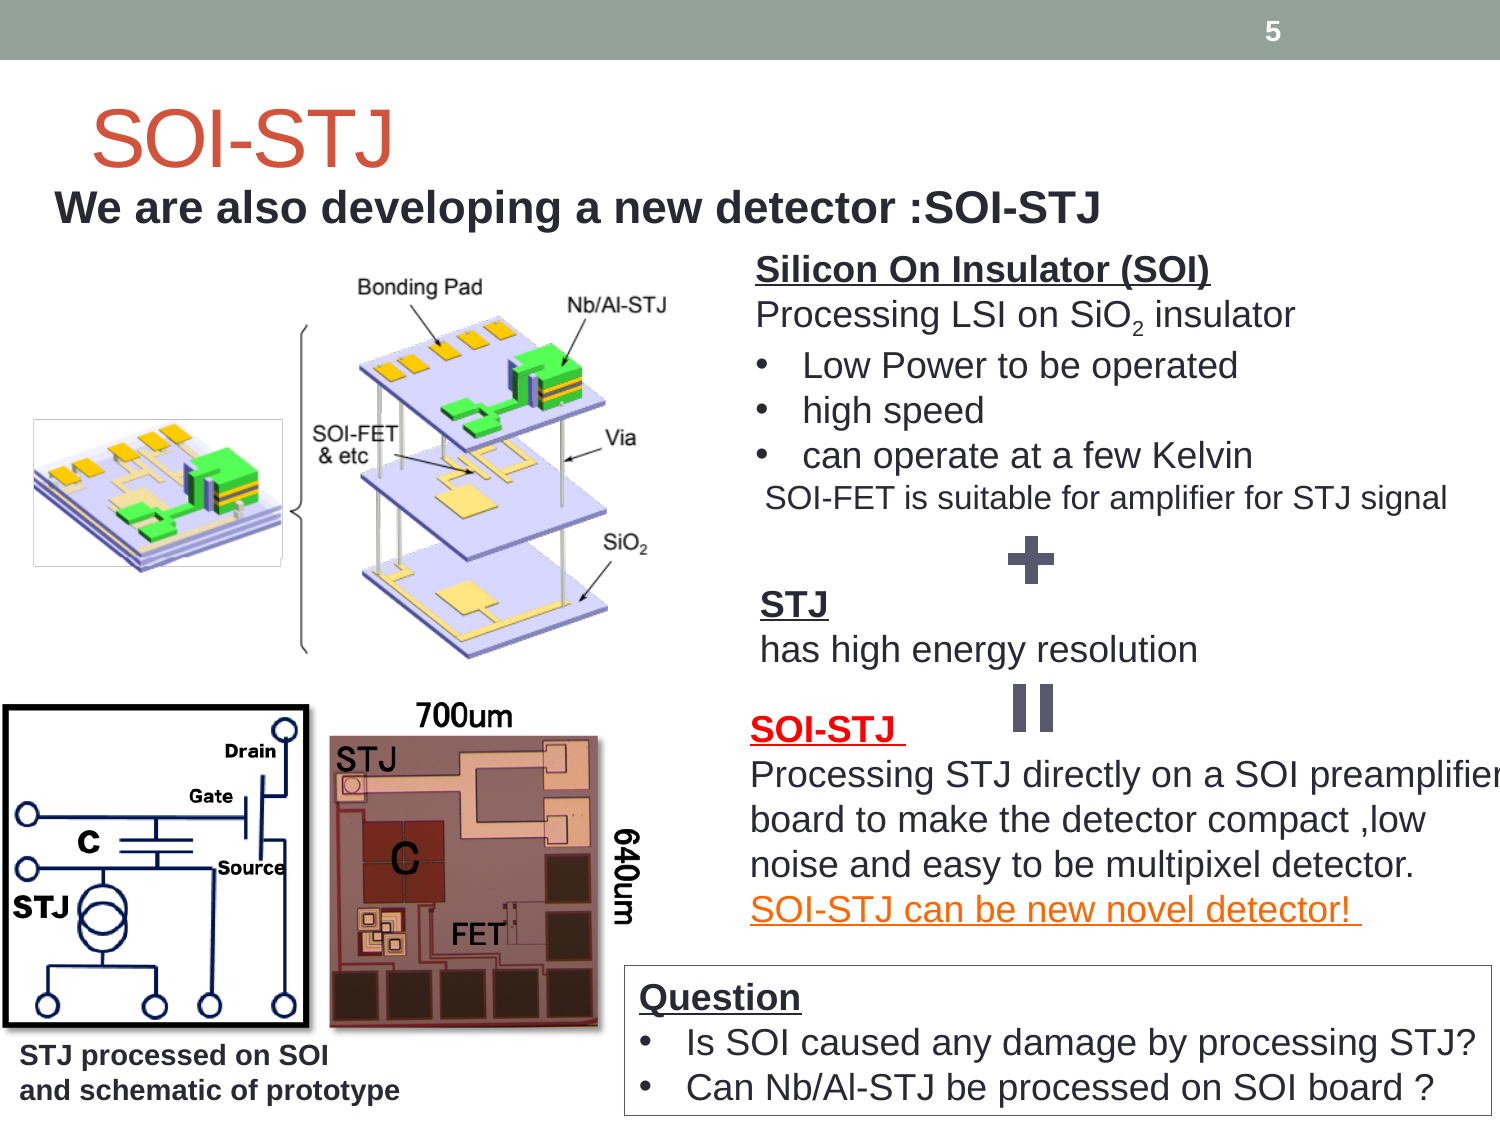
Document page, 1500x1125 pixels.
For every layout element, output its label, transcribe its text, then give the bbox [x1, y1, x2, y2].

slide_number 5 [1250, 3, 1425, 57]
text_box We are also developing a new detector :SOI-STJ [39, 170, 1118, 241]
text_box Silicon On Insulator (SOI) Processing LSI on SiO2 insulator Low Power to be operated high speed can operate at a few Kelvin SOI-FET is suitable for amplifier for STJ signal [740, 237, 1474, 524]
title SOI-STJ [75, 52, 1425, 216]
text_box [1019, 683, 1047, 732]
text_box STJ processed on SOI and schematic of prototype [4, 1047, 424, 1114]
text_box SOI-STJ Processing STJ directly on a SOI preamplifier board to make the detector compact ,low noise and easy to be multipixel detector. SOI-STJ can be new novel detector! [735, 697, 1500, 937]
picture [0, 683, 658, 1040]
picture [16, 274, 669, 663]
text_box Question Is SOI caused any damage by processing STJ? Can Nb/Al-STJ be processed on SOI board ? [624, 965, 1492, 1116]
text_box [1007, 535, 1055, 584]
text_box STJ has high energy resolution [745, 572, 1214, 678]
